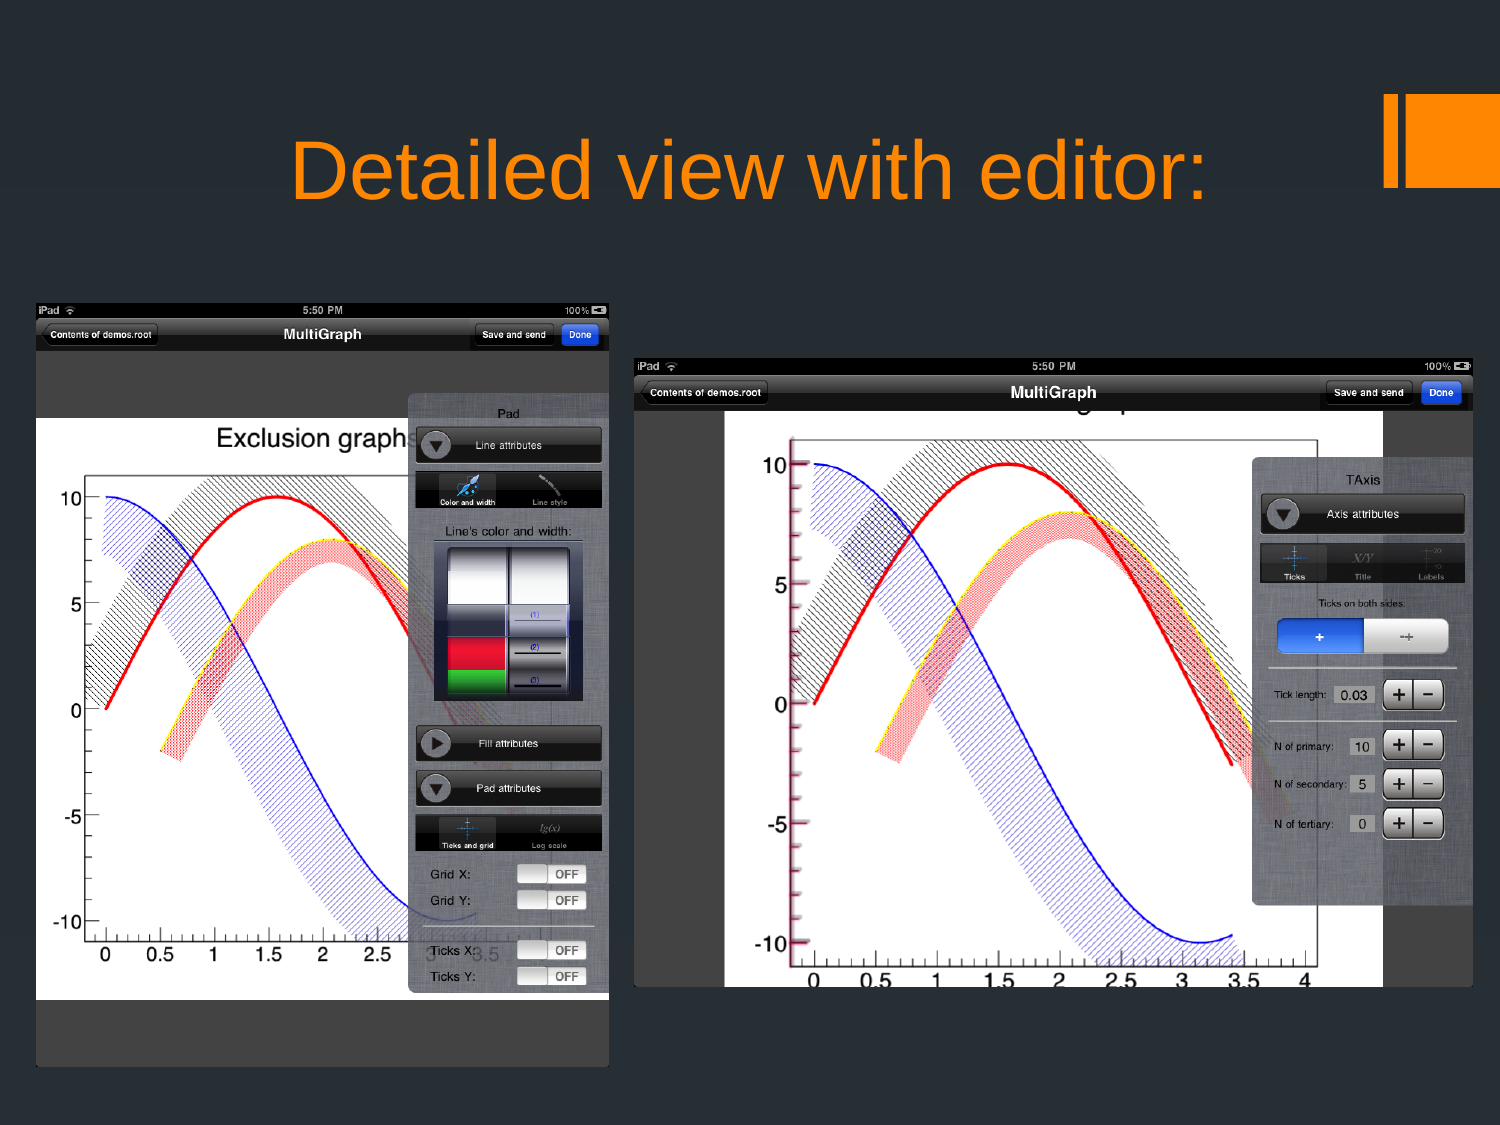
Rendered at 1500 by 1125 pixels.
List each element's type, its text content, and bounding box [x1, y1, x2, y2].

picture [634, 357, 1473, 987]
picture [35, 302, 609, 1067]
title Detailed view with editor: [150, 34, 1350, 224]
